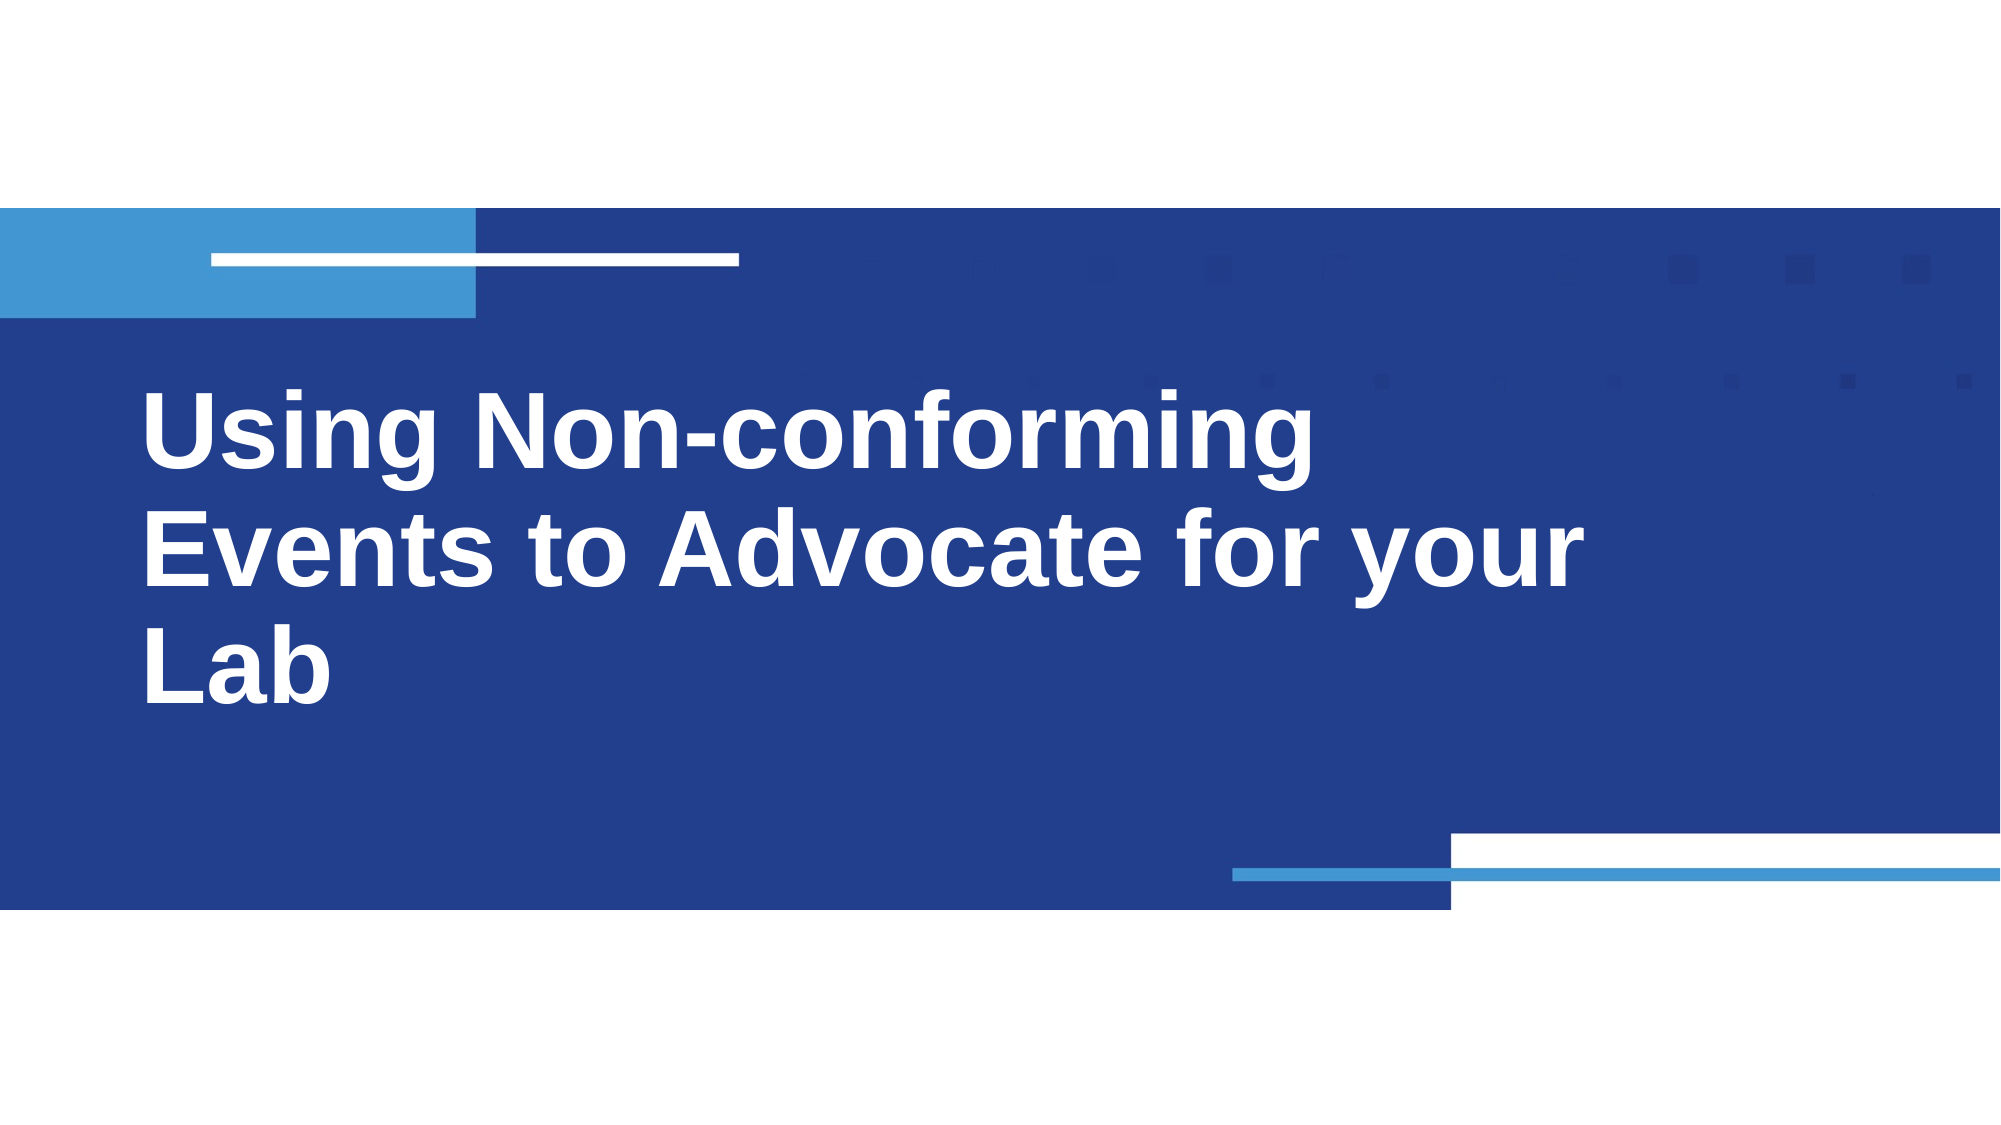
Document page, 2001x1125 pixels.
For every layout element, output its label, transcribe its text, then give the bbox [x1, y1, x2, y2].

picture [0, 208, 2001, 910]
title Using Non-conforming Events to Advocate for your Lab [125, 364, 1642, 912]
